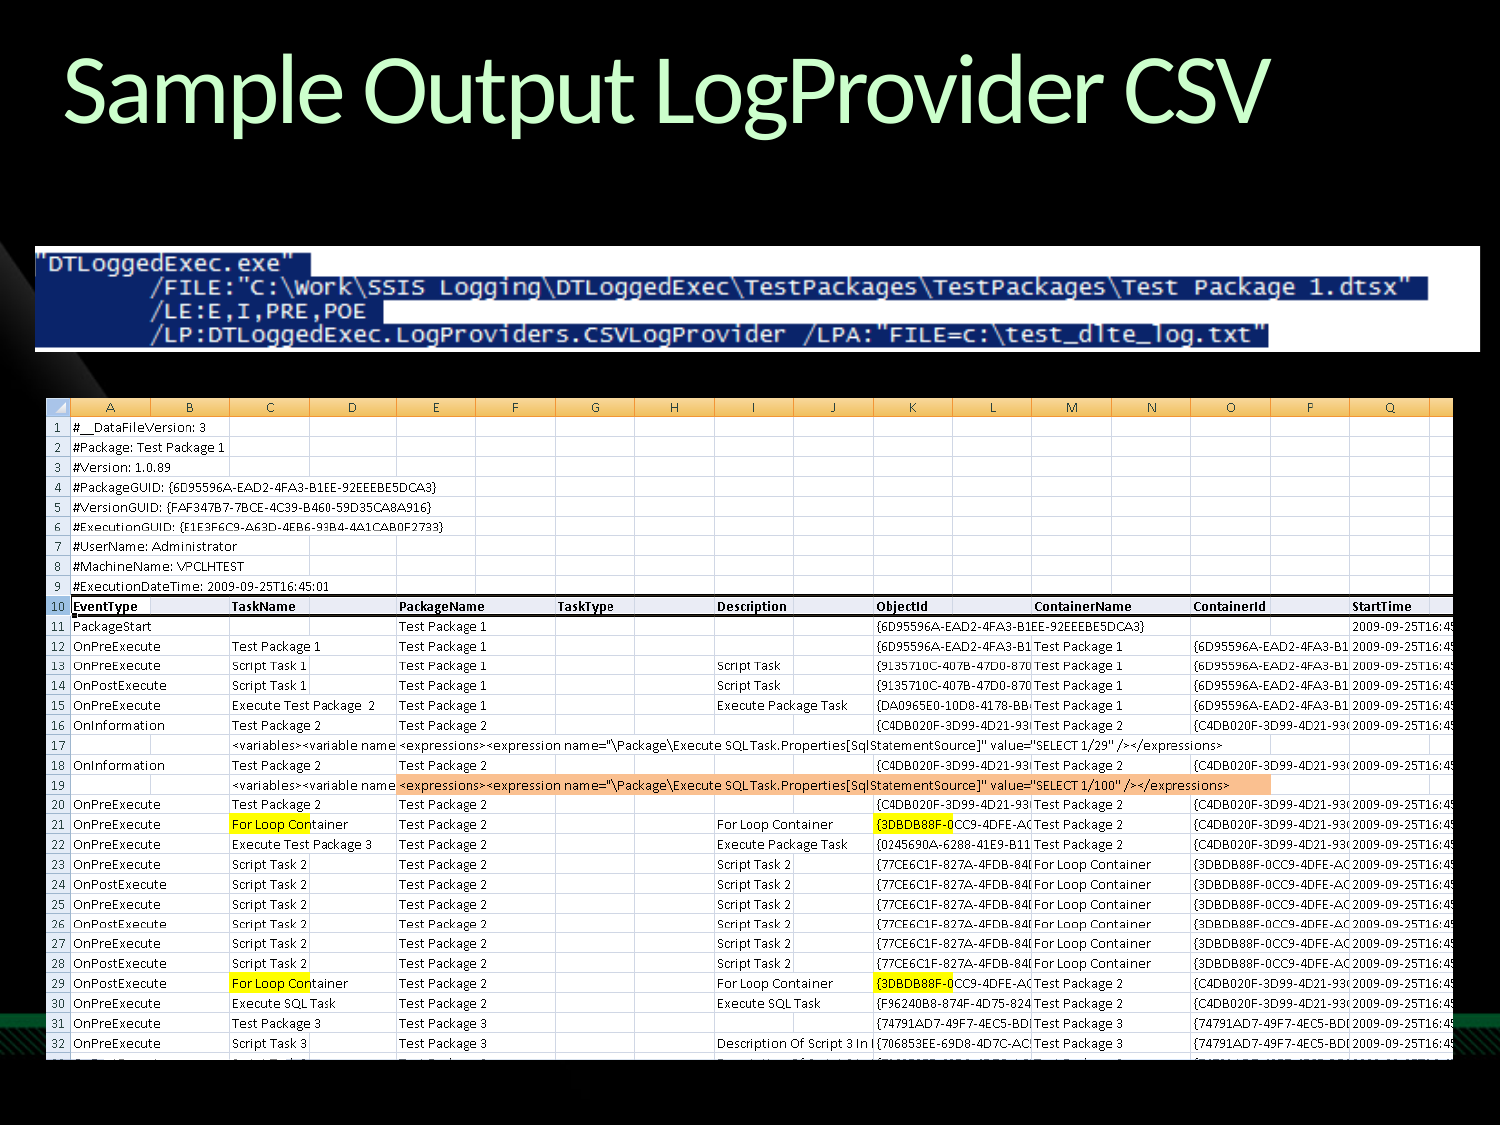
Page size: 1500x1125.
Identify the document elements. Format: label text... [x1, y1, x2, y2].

picture [0, 0, 1500, 1125]
title Sample Output LogProvider CSV [62, 37, 1438, 147]
